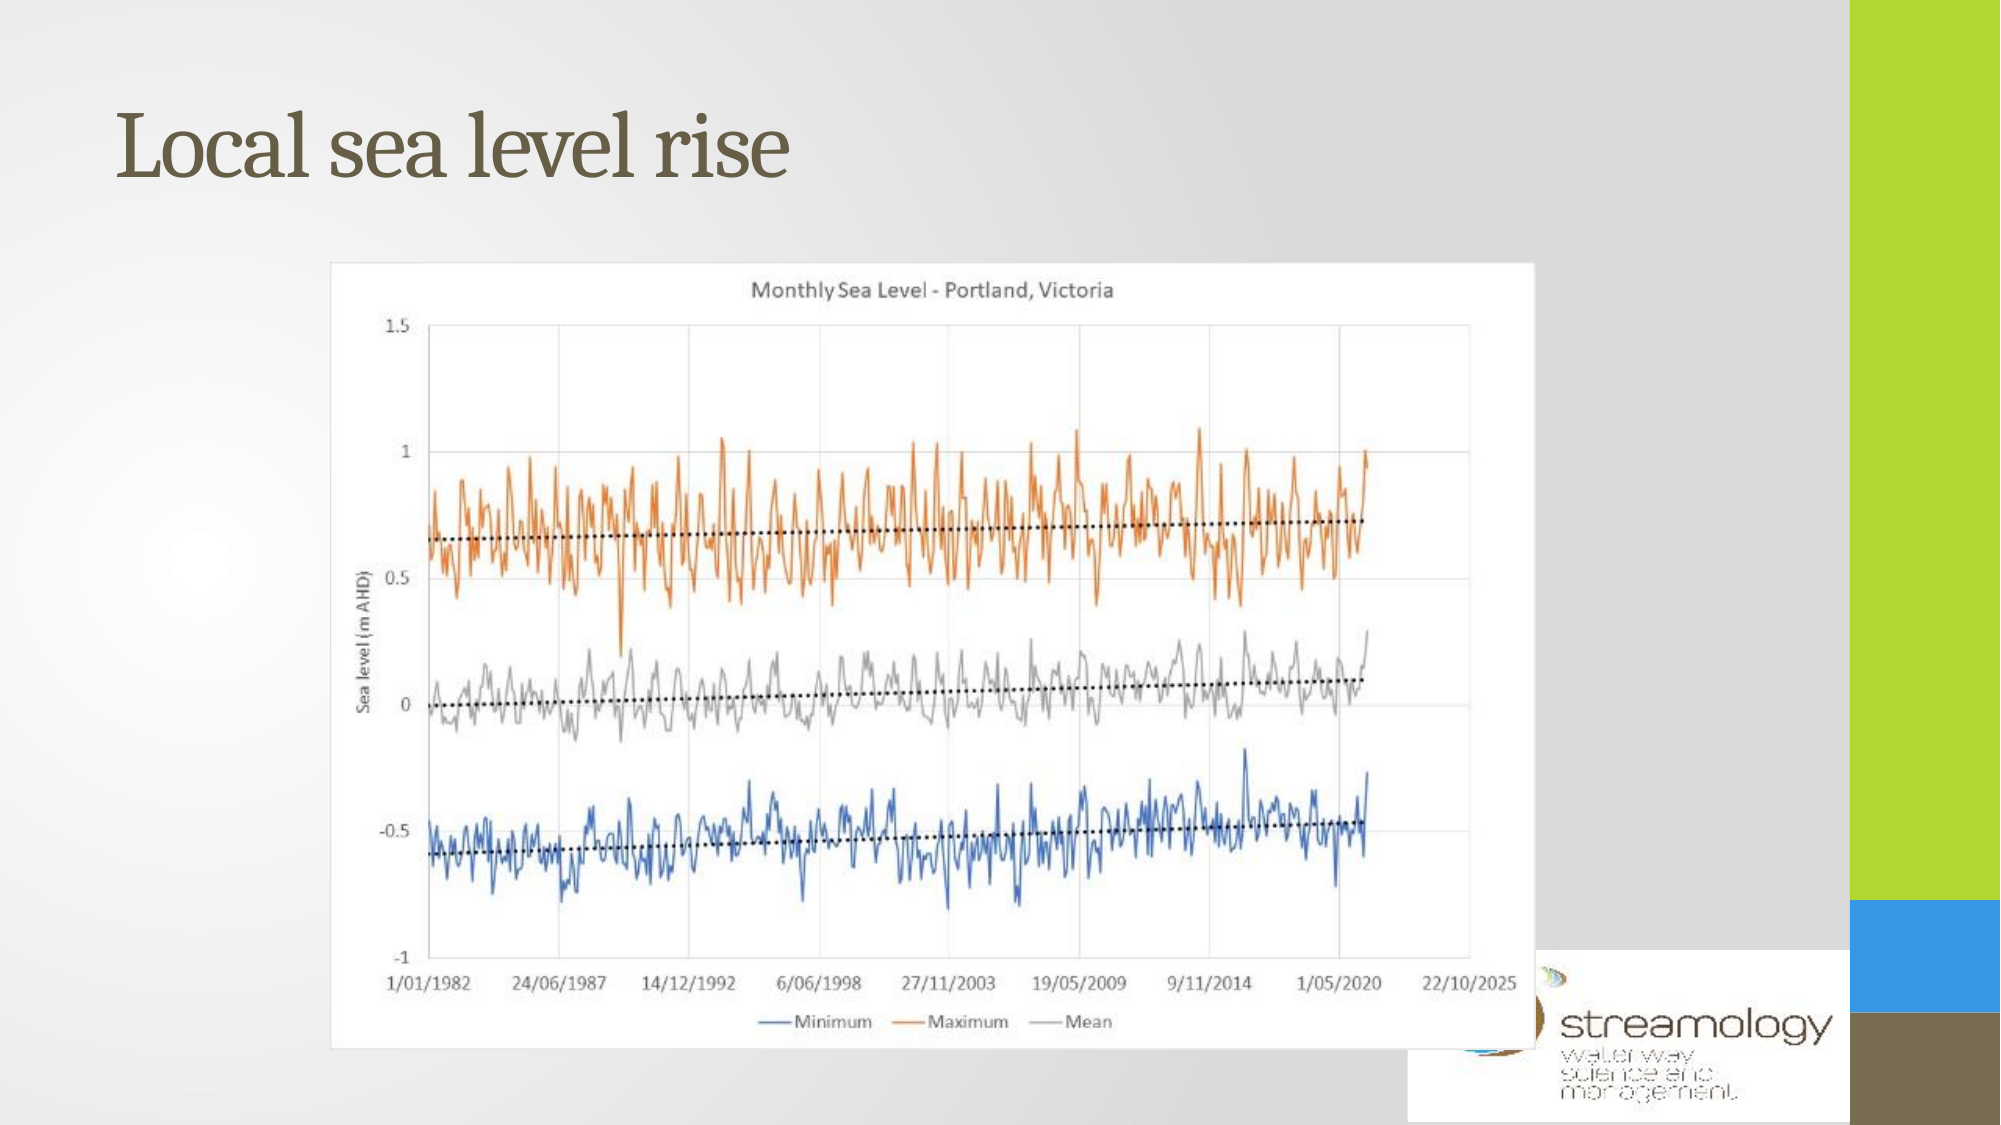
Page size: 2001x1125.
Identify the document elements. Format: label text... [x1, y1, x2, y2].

title Local sea level rise [99, 45, 1767, 233]
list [329, 261, 1537, 1051]
picture [1407, 950, 1850, 1122]
